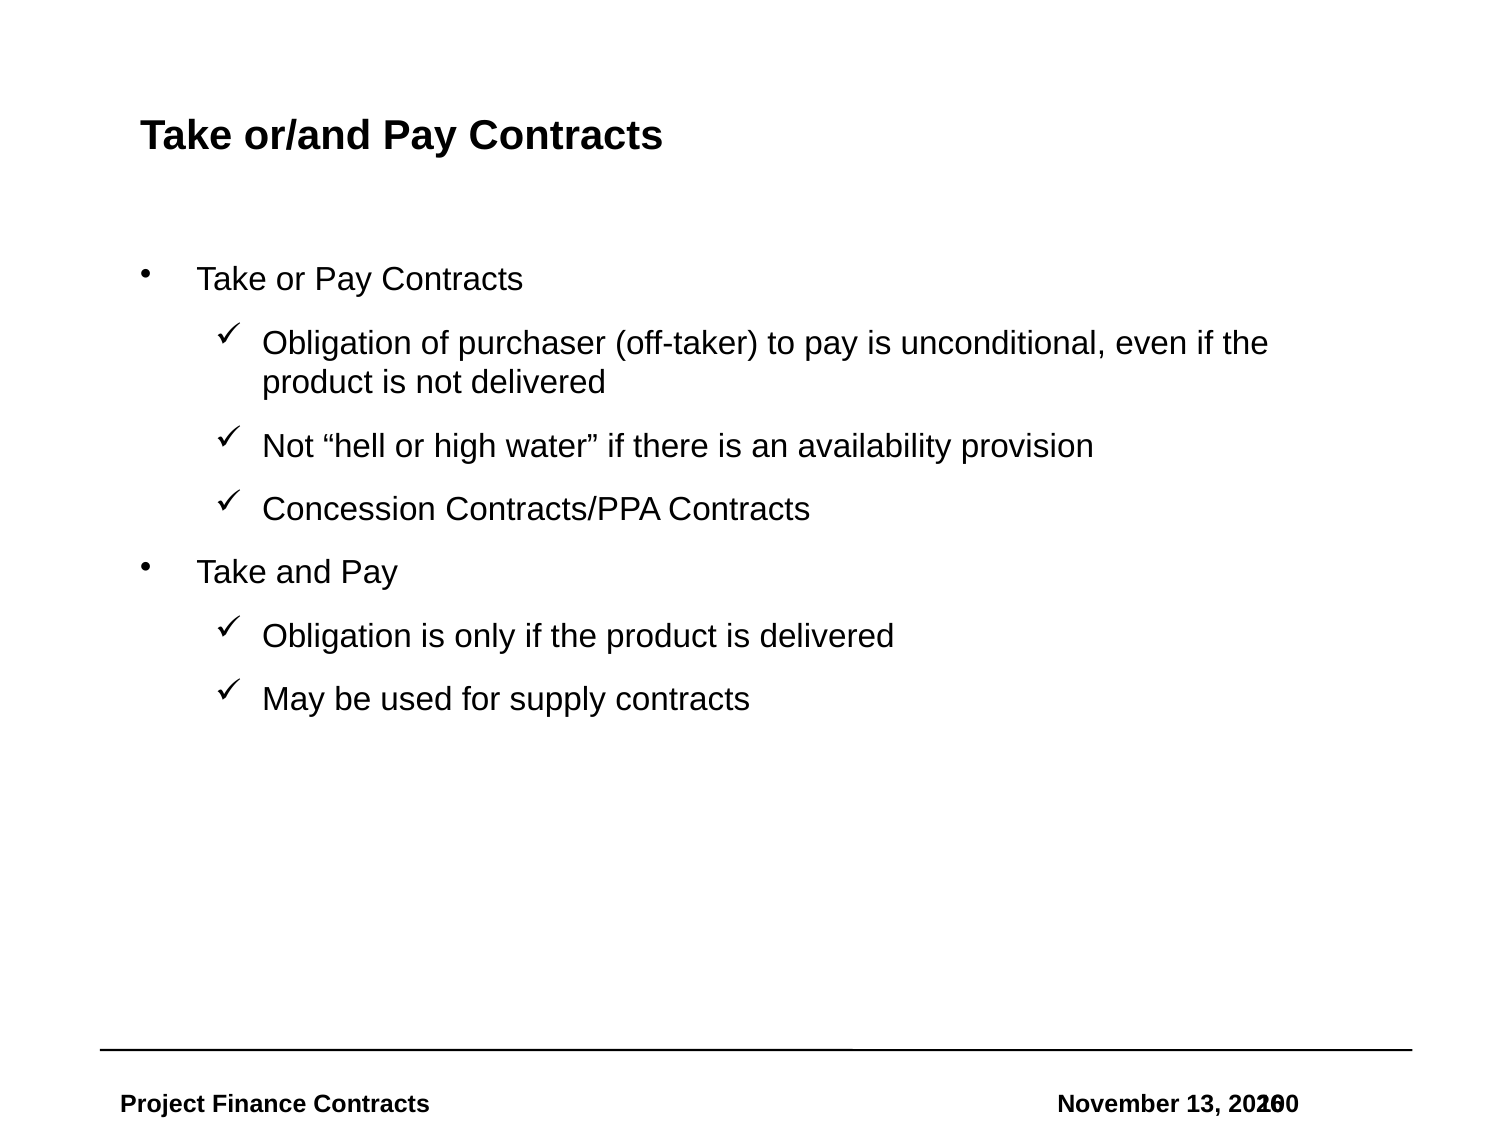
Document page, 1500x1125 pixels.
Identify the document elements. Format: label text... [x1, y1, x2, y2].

list Take or Pay Contracts Obligation of purchaser (off-taker) to pay is unconditional, even if the product is not delivered Not “hell or high water” if there is an availability provision Concession Contracts/PPA Contracts Take and Pay Obligation is only if the product is delivered May be used for supply contracts [124, 249, 1376, 1001]
title Take or/and Pay Contracts [124, 99, 1288, 226]
